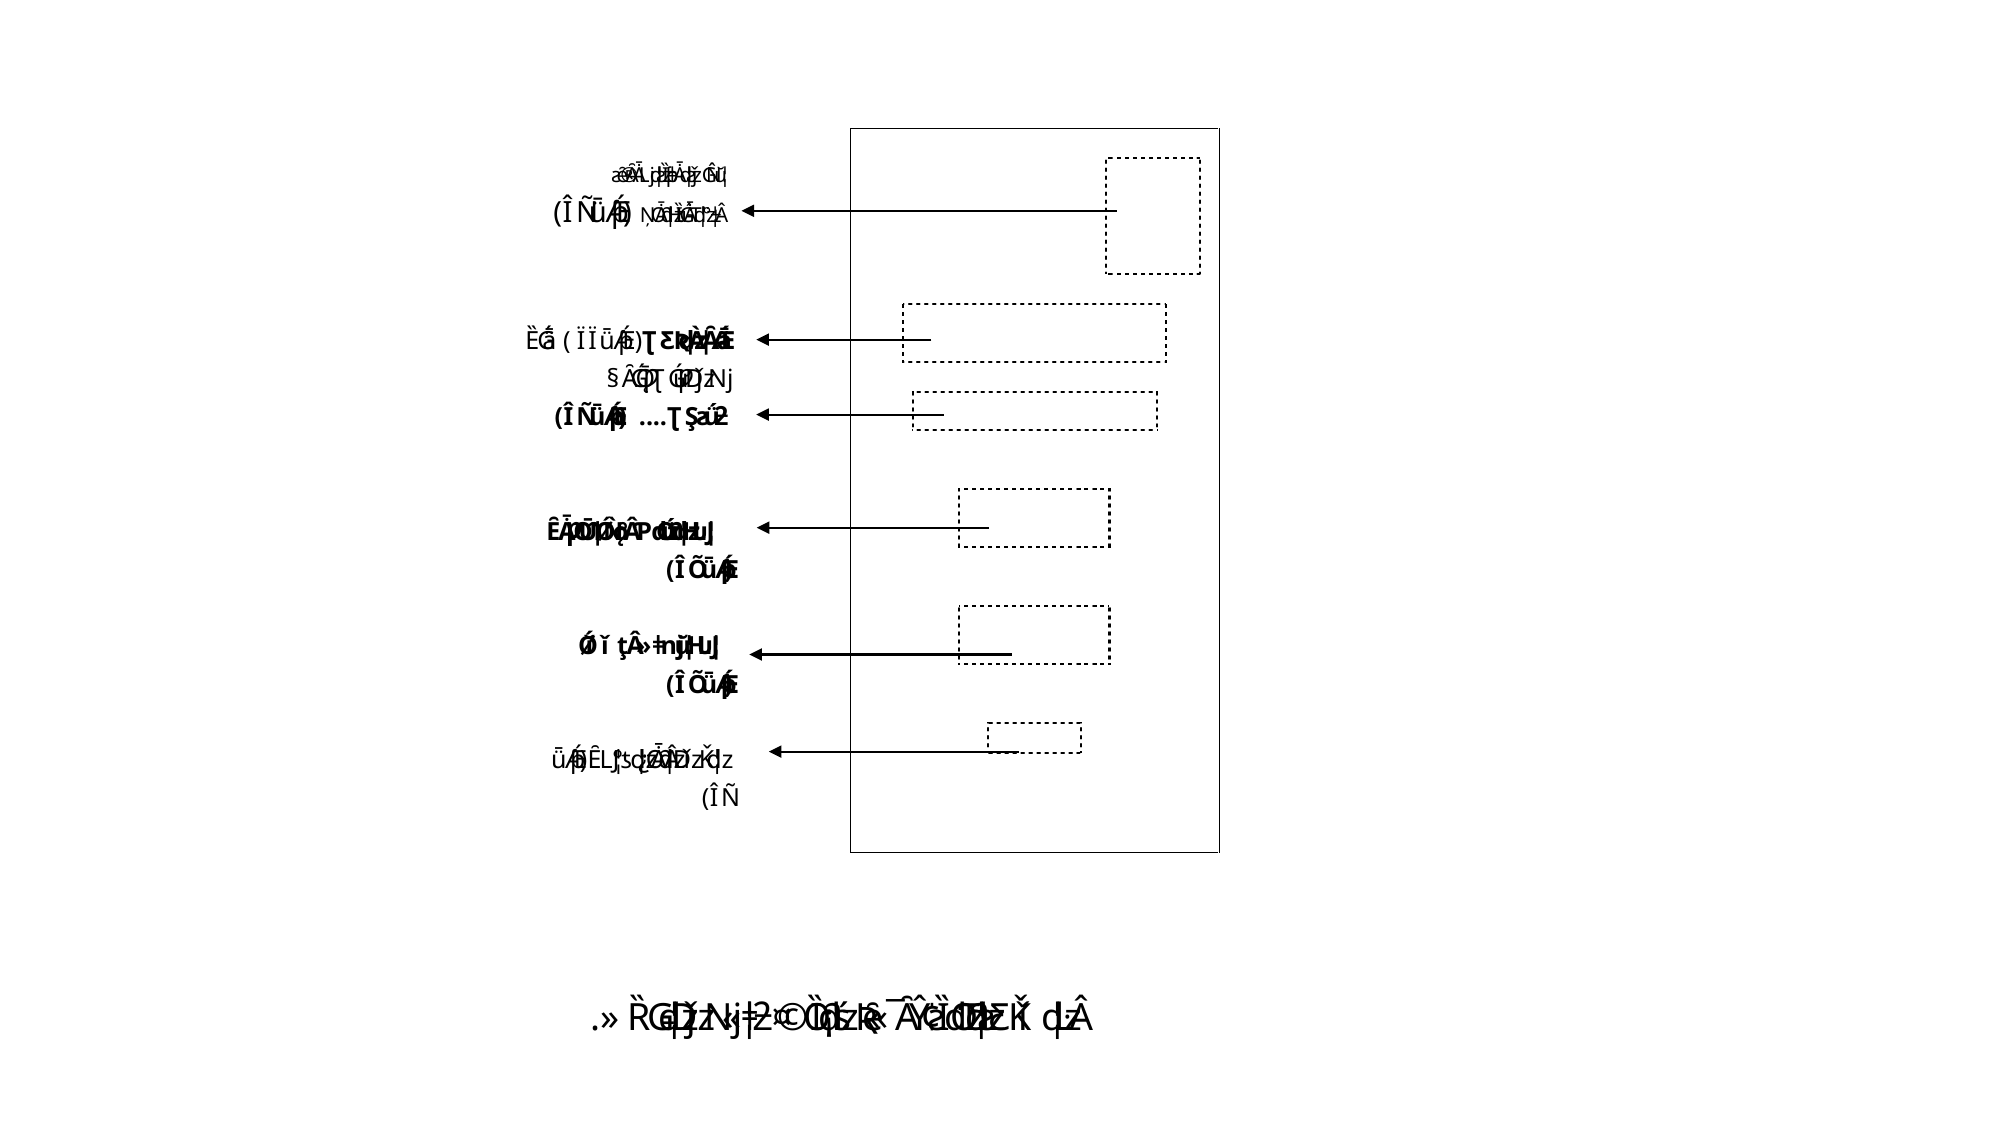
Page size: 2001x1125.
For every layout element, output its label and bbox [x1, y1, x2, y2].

picture [516, 127, 1232, 1052]
